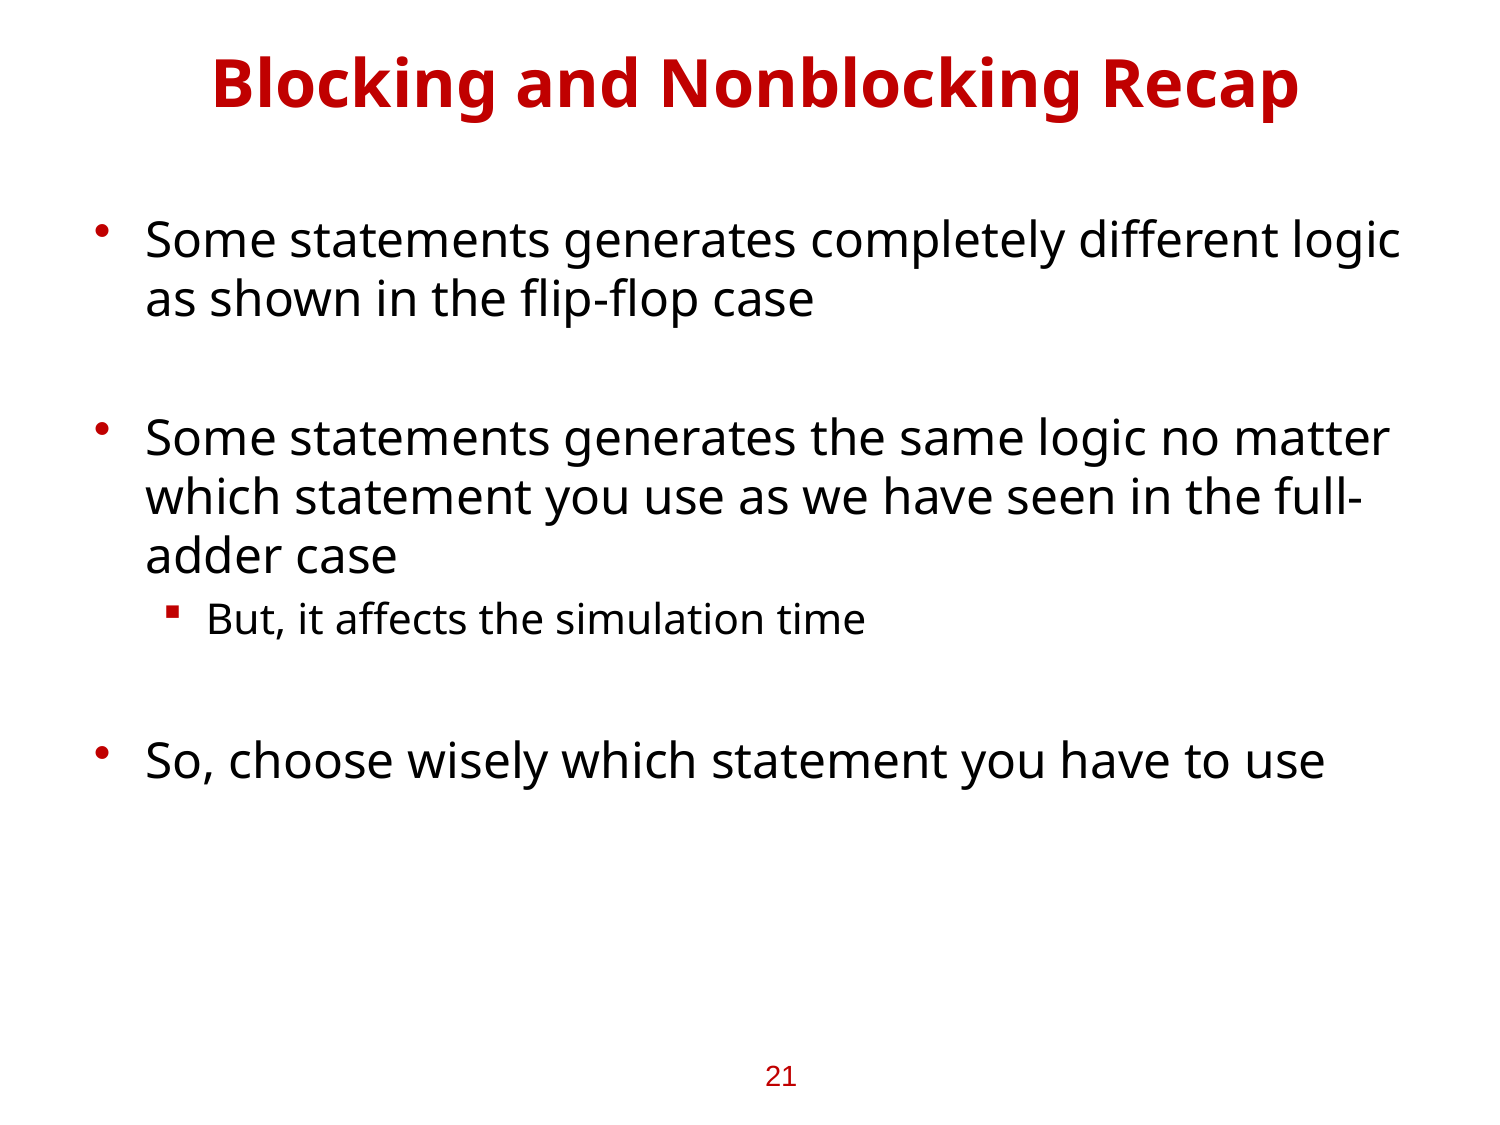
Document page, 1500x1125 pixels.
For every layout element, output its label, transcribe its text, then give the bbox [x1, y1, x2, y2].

title Blocking and Nonblocking Recap [124, 12, 1388, 151]
slide_number 21 [649, 1049, 913, 1125]
list Some statements generates completely different logic as shown in the flip-flop case Some statements generates the same logic no matter which statement you use as we have seen in the full-adder case But, it affects the simulation time So, choose wisely which statement you have to use [78, 199, 1430, 801]
